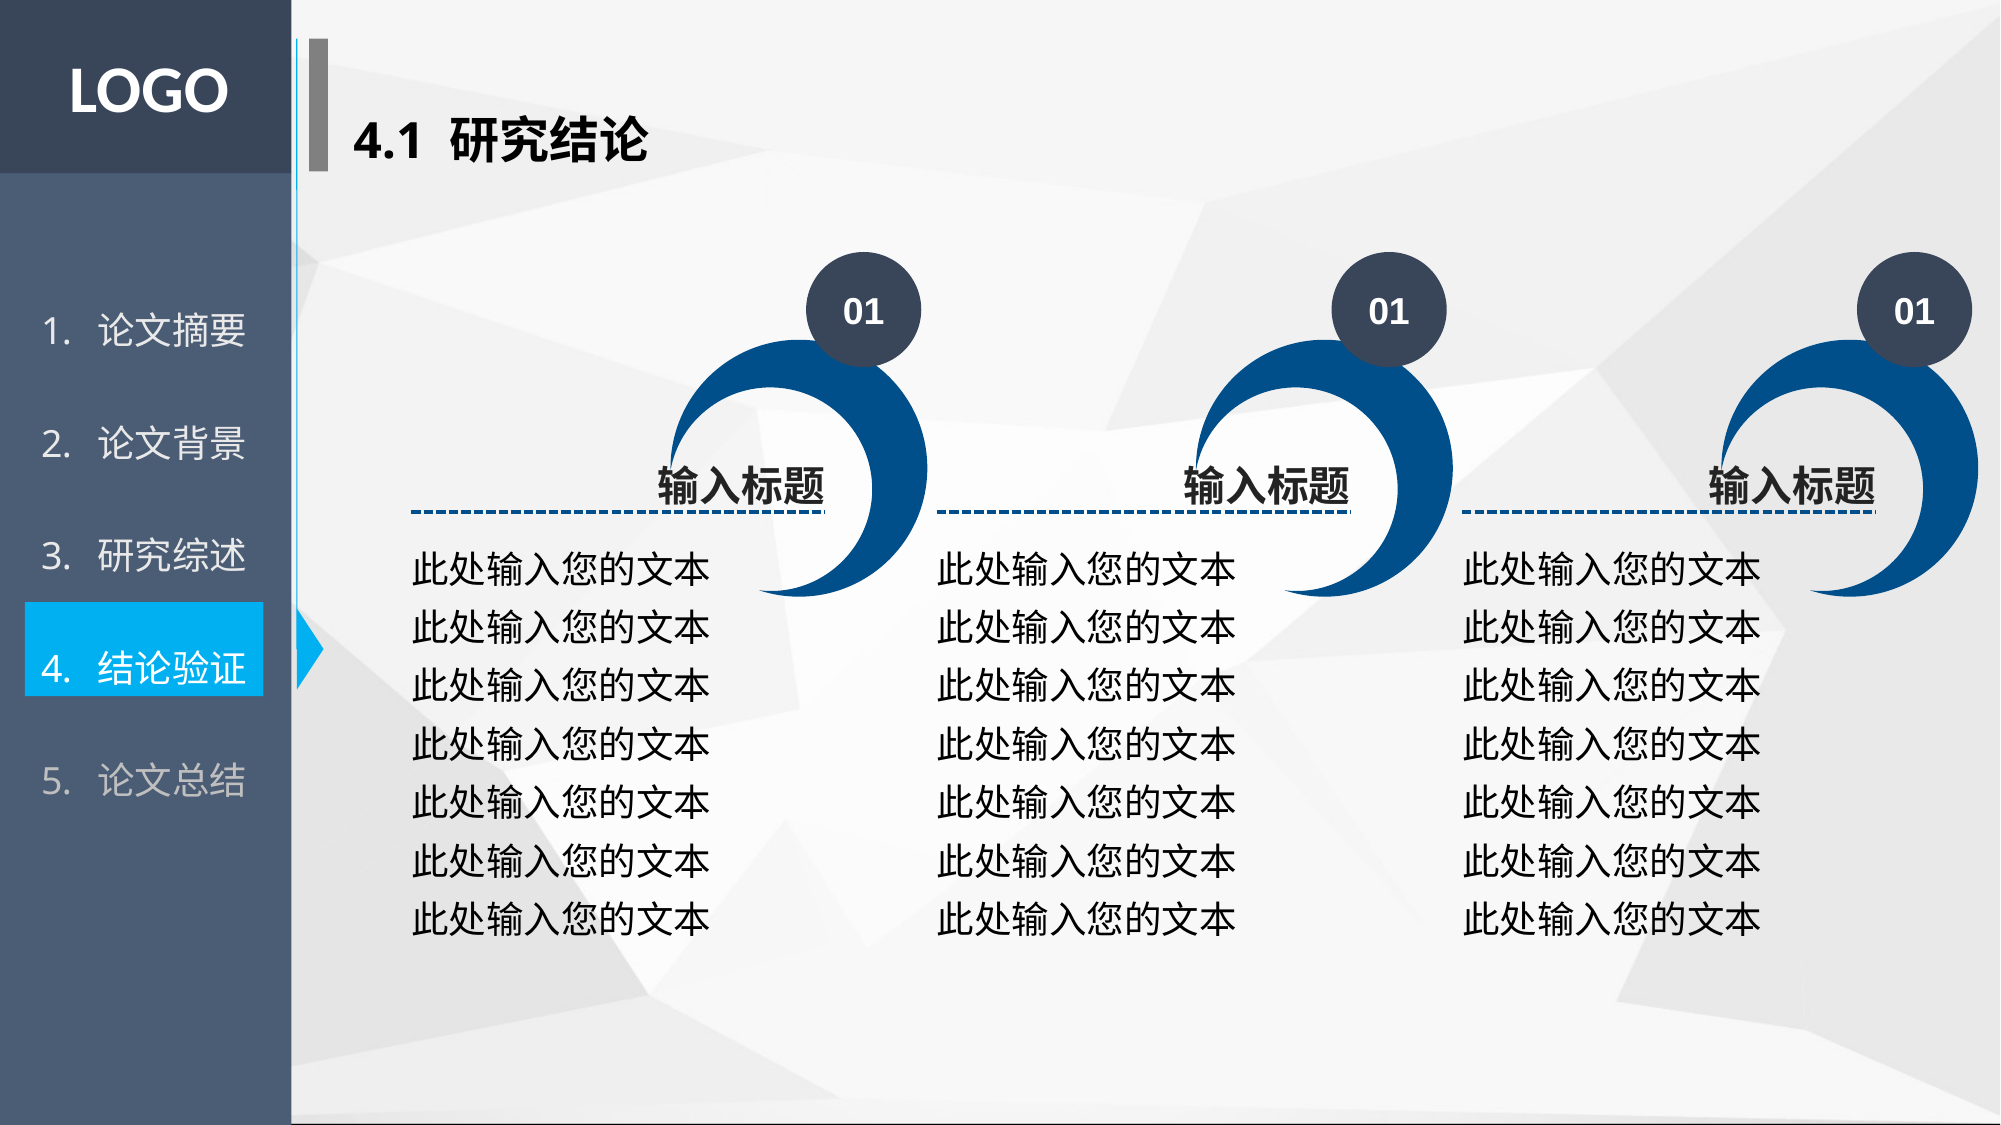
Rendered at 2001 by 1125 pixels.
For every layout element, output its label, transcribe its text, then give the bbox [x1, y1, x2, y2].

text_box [411, 252, 925, 965]
text_box [308, 38, 329, 172]
text_box 论文摘要 论文背景 研究综述 结论验证 论文总结 [26, 232, 263, 602]
text_box LOGO [54, 38, 245, 134]
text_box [936, 252, 1451, 965]
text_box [1461, 252, 1976, 965]
text_box 论文摘要 论文背景 研究综述 结论验证 论文总结 [26, 697, 263, 810]
text_box 4.1 研究结论 [338, 101, 665, 177]
picture [292, 0, 2001, 1125]
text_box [24, 602, 324, 697]
